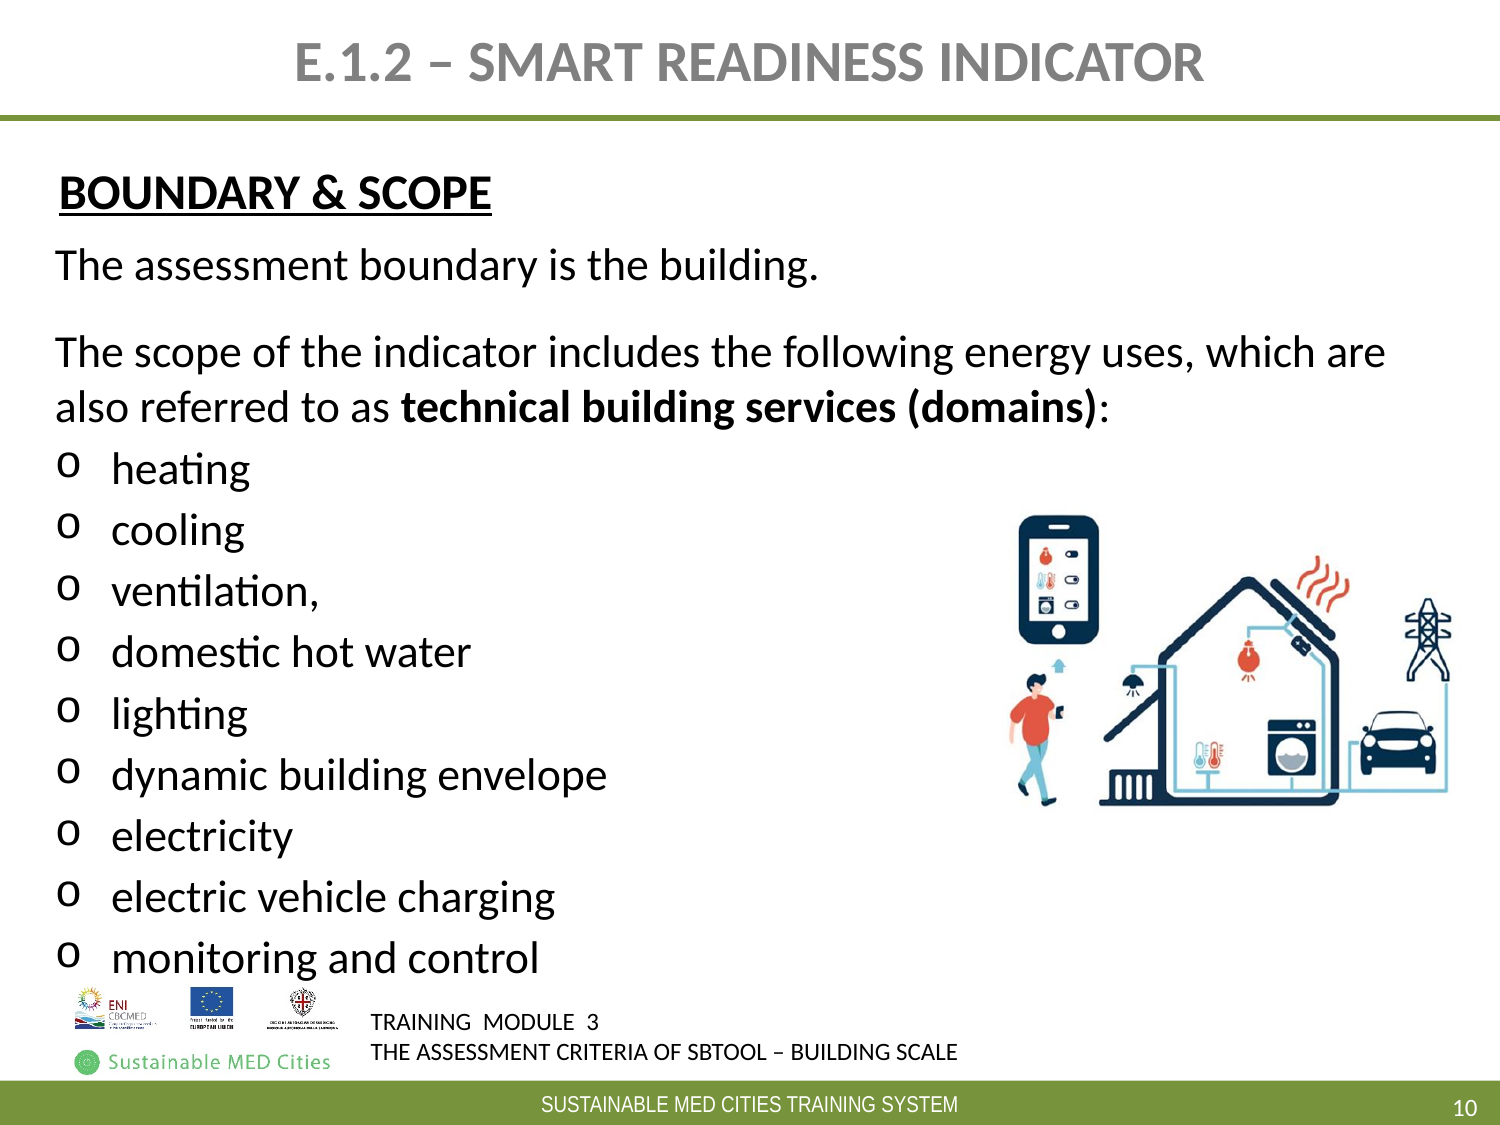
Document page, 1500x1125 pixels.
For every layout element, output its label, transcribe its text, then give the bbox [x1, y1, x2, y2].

picture [62, 978, 356, 1080]
picture [982, 489, 1477, 823]
text_box The assessment boundary is the building. The scope of the indicator includes the following energy uses, which are also referred to as technical building services (domains): heating cooling ventilation, domestic hot water lighting dynamic building envelope electricity electric vehicle charging monitoring and control [39, 227, 1464, 969]
list BOUNDARY & SCOPE [43, 152, 1425, 252]
slide_number 10 [1142, 1076, 1493, 1125]
title E.1.2 – SMART READINESS INDICATOR [0, 0, 1500, 117]
